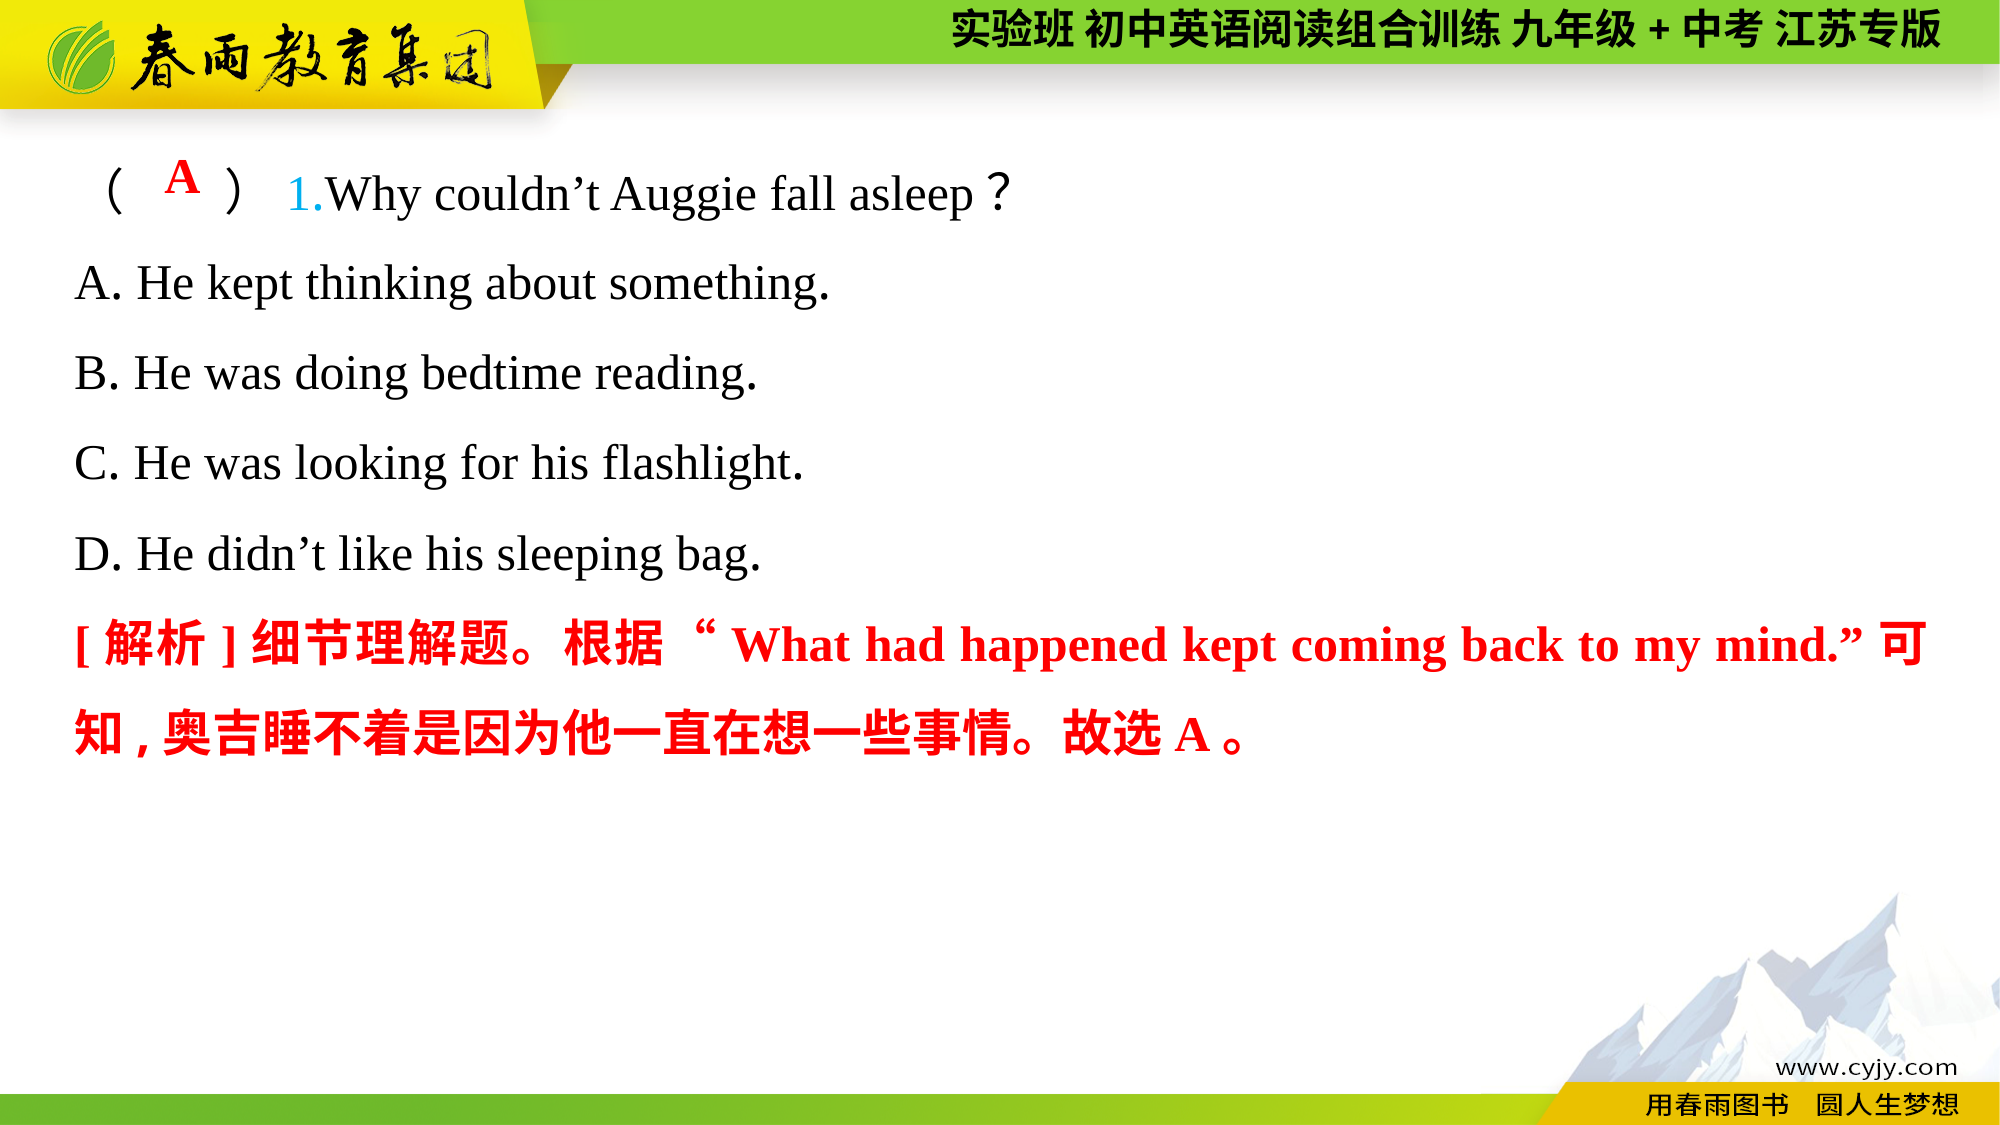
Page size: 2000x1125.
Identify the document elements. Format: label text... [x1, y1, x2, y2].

text_box [解析]细节理解题。根据“What had happened kept coming back to my mind.”可知,奥吉睡不着是因为他一直在想一些事情。故选A。 [59, 574, 1944, 770]
text_box A [149, 136, 216, 211]
list （ ）1.Why couldn’t Auggie fall asleep？ A. He kept thinking about something. B. He was doing bedtime reading. C. He was looking for his flashlight. D. He didn’t like his sleeping bag. [59, 122, 1944, 574]
picture [0, 0, 2000, 1125]
